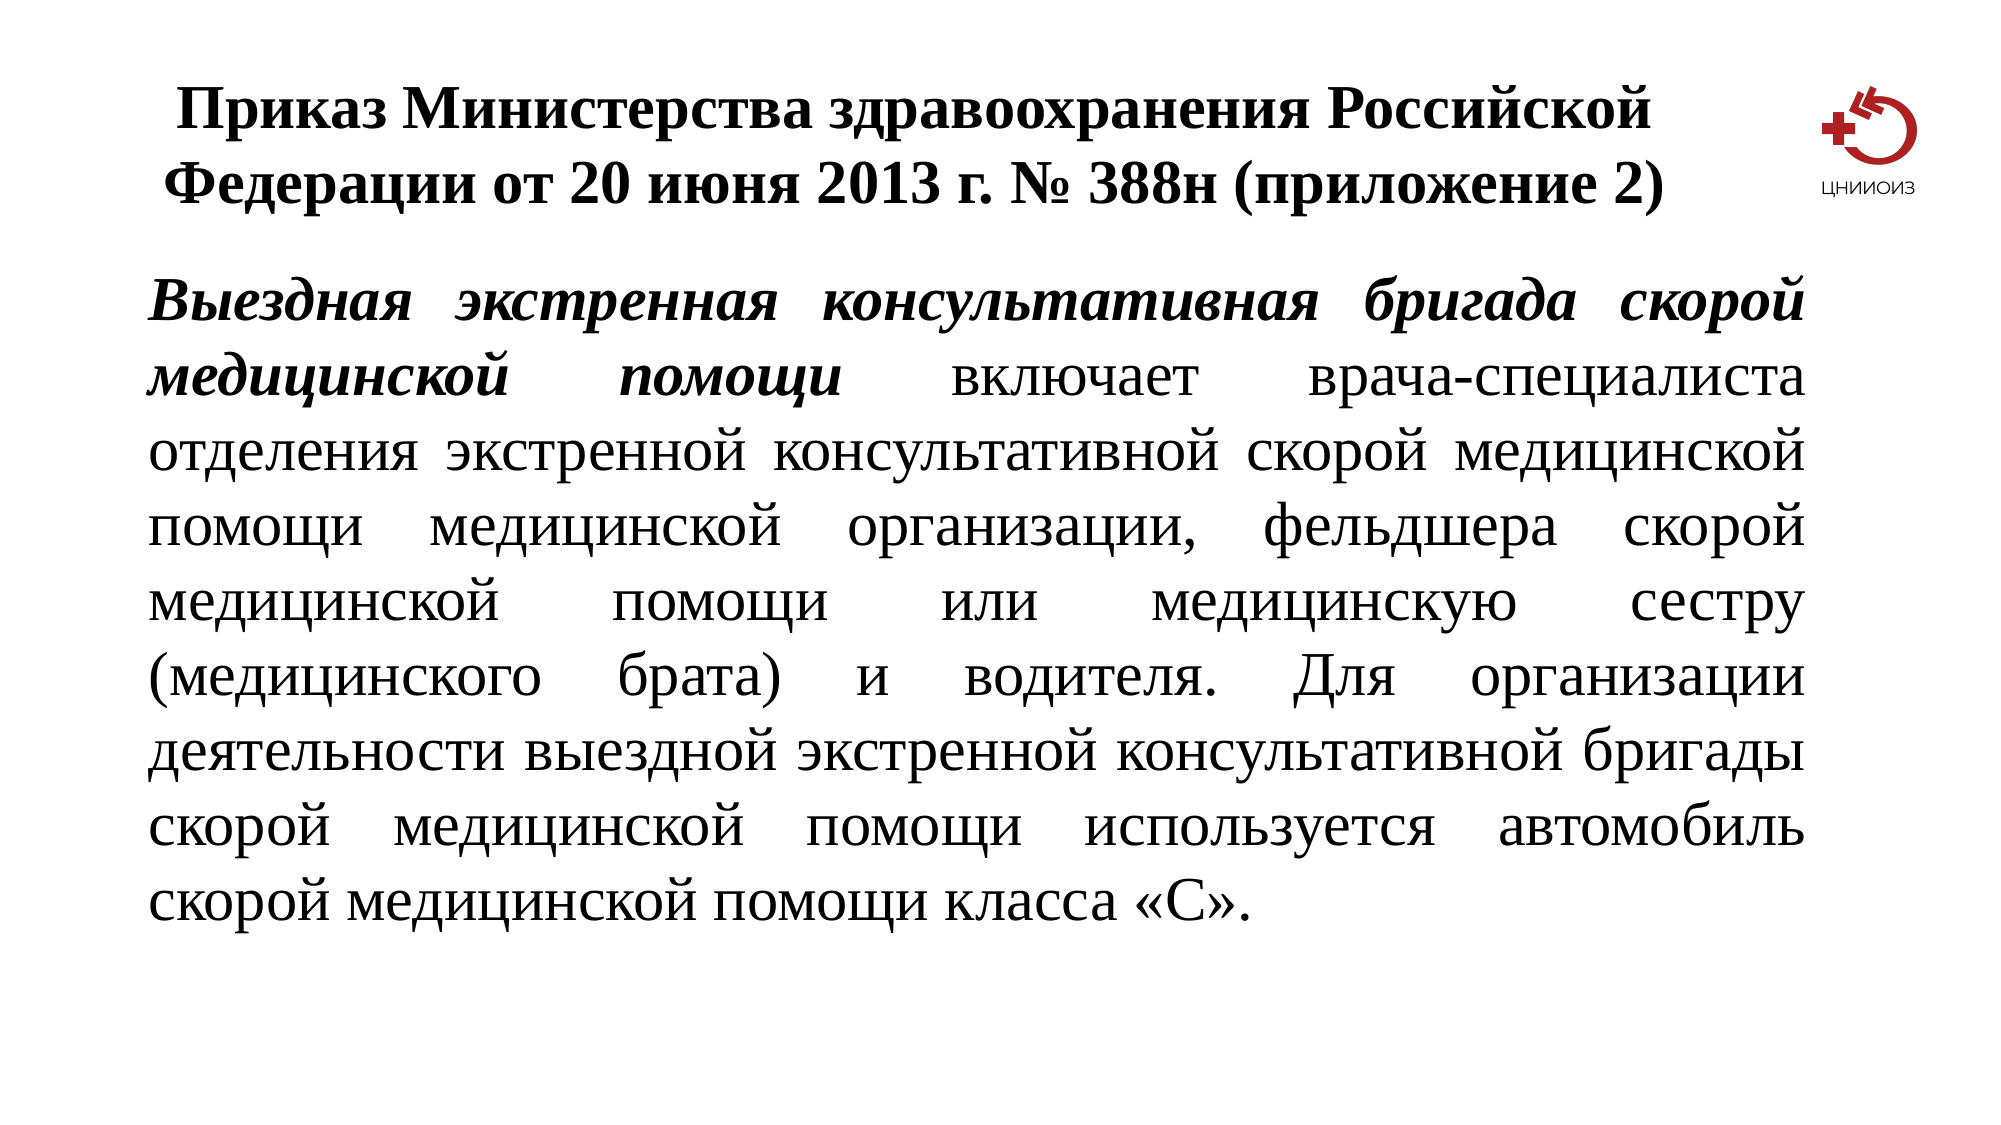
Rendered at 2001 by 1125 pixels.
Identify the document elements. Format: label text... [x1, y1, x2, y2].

list Выездная экстренная консультативная бригада скорой медицинской помощи включает врача-специалиста отделения экстренной консультативной скорой медицинской помощи медицинской организации, фельдшера скорой медицинской помощи или медицинскую сестру (медицинского брата) и водителя. Для организации деятельности выездной экстренной консультативной бригады скорой медицинской помощи используется автомобиль скорой медицинской помощи класса «C». [133, 250, 1823, 1017]
picture [1822, 86, 1917, 197]
title Приказ Министерства здравоохранения Российской Федерации от 20 июня 2013 г. № 388н (приложение 2) [133, 46, 1697, 235]
